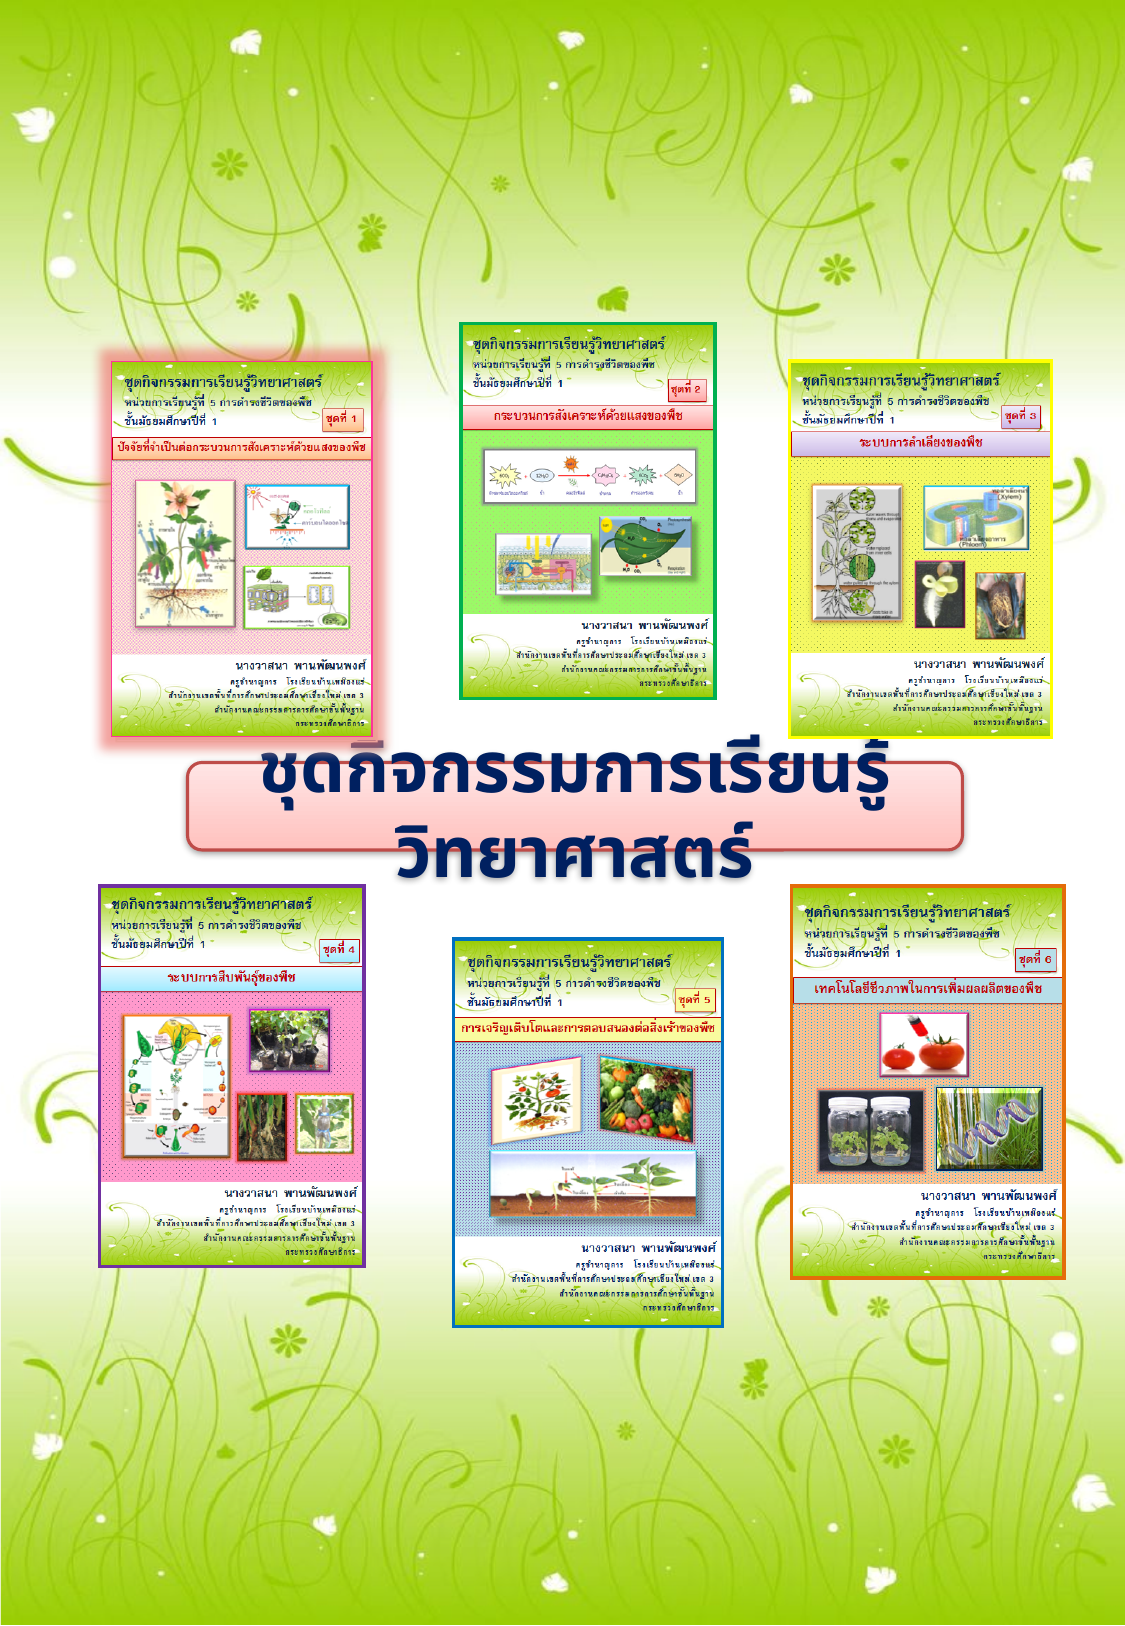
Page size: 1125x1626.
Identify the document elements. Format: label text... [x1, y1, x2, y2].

text_box ชุดกิจกรรมการเรียนรู้วิทยาศาสตร์ [186, 761, 964, 851]
picture [0, 887, 1125, 1625]
picture [0, 0, 1125, 737]
